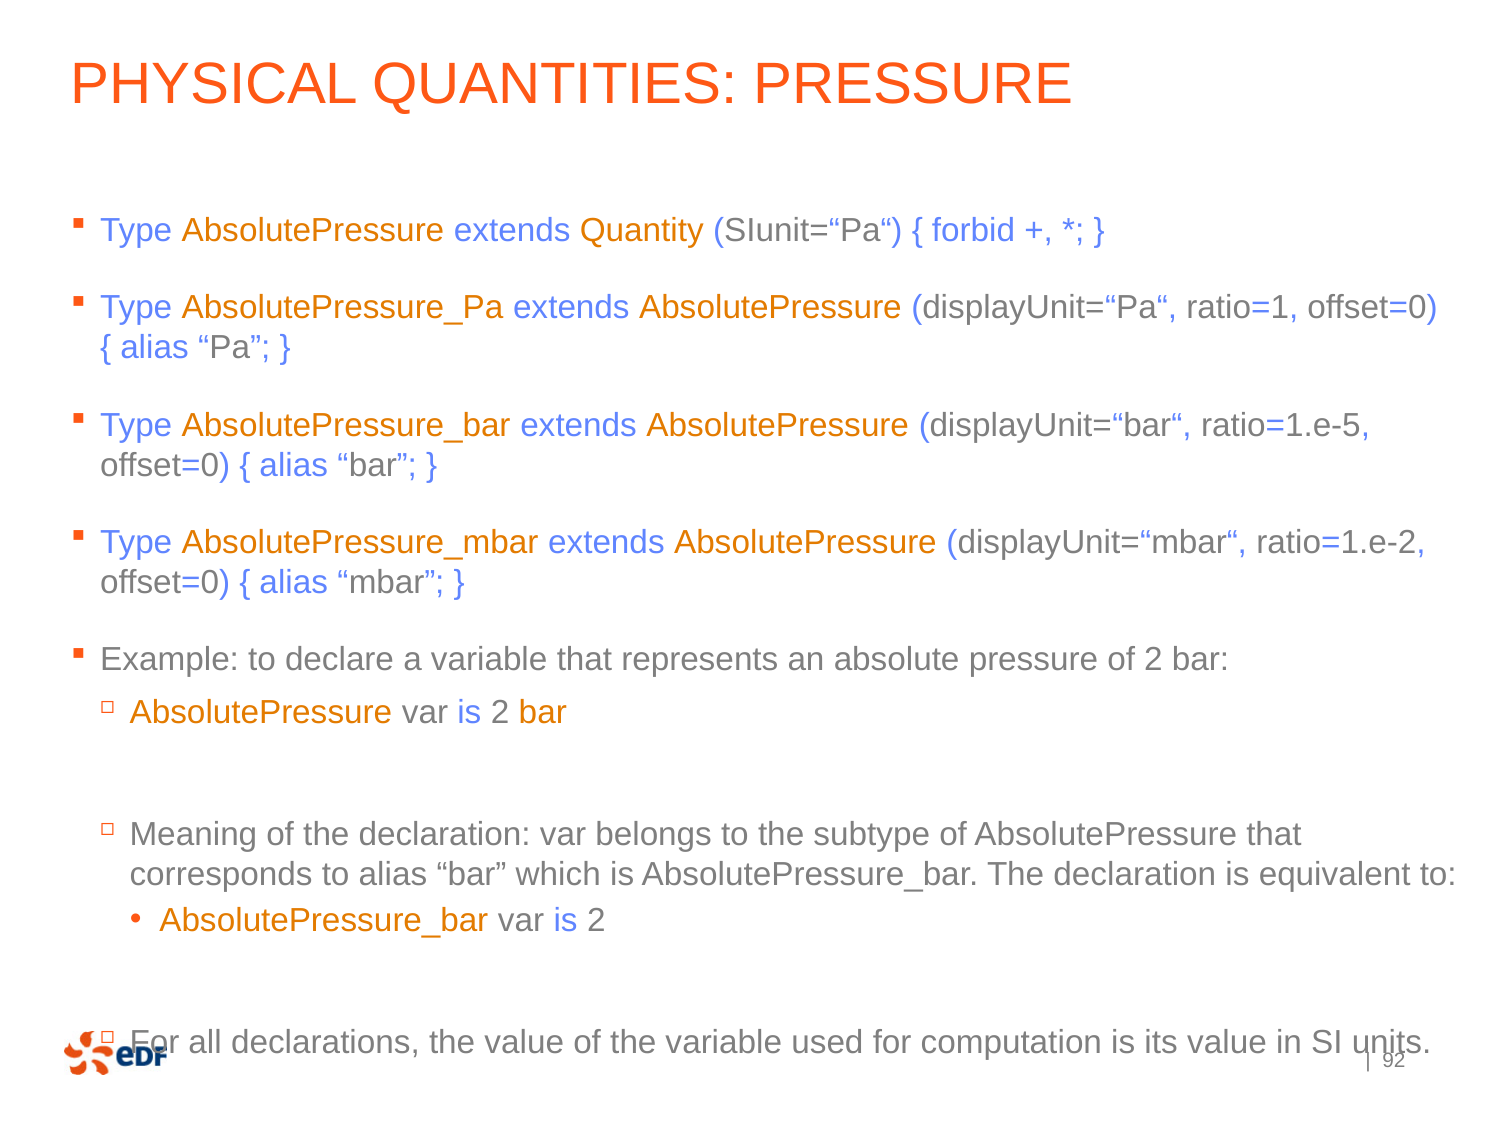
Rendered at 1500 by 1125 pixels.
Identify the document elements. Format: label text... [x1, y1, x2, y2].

title Physical quantities: Pressure [64, 45, 1436, 185]
list Type AbsolutePressure extends Quantity (SIunit=“Pa“) { forbid +, *; } Type AbsolutePressure_Pa extends AbsolutePressure (displayUnit=“Pa“, ratio=1, offset=0) { alias “Pa”; } Type AbsolutePressure_bar extends AbsolutePressure (displayUnit=“bar“, ratio=1.e-5, offset=0) { alias “bar”; } Type AbsolutePressure_mbar extends AbsolutePressure (displayUnit=“mbar“, ratio=1.e-2, offset=0) { alias “mbar”; } Example: to declare a variable that represents an absolute pressure of 2 bar: AbsolutePressure var is 2 bar Meaning of the declaration: var belongs to the subtype of AbsolutePressure that corresponds to alias “bar” which is AbsolutePressure_bar. The declaration is equivalent to: AbsolutePressure_bar var is 2 For all declarations, the value of the variable used for computation is its value in SI units. [64, 208, 1500, 1083]
